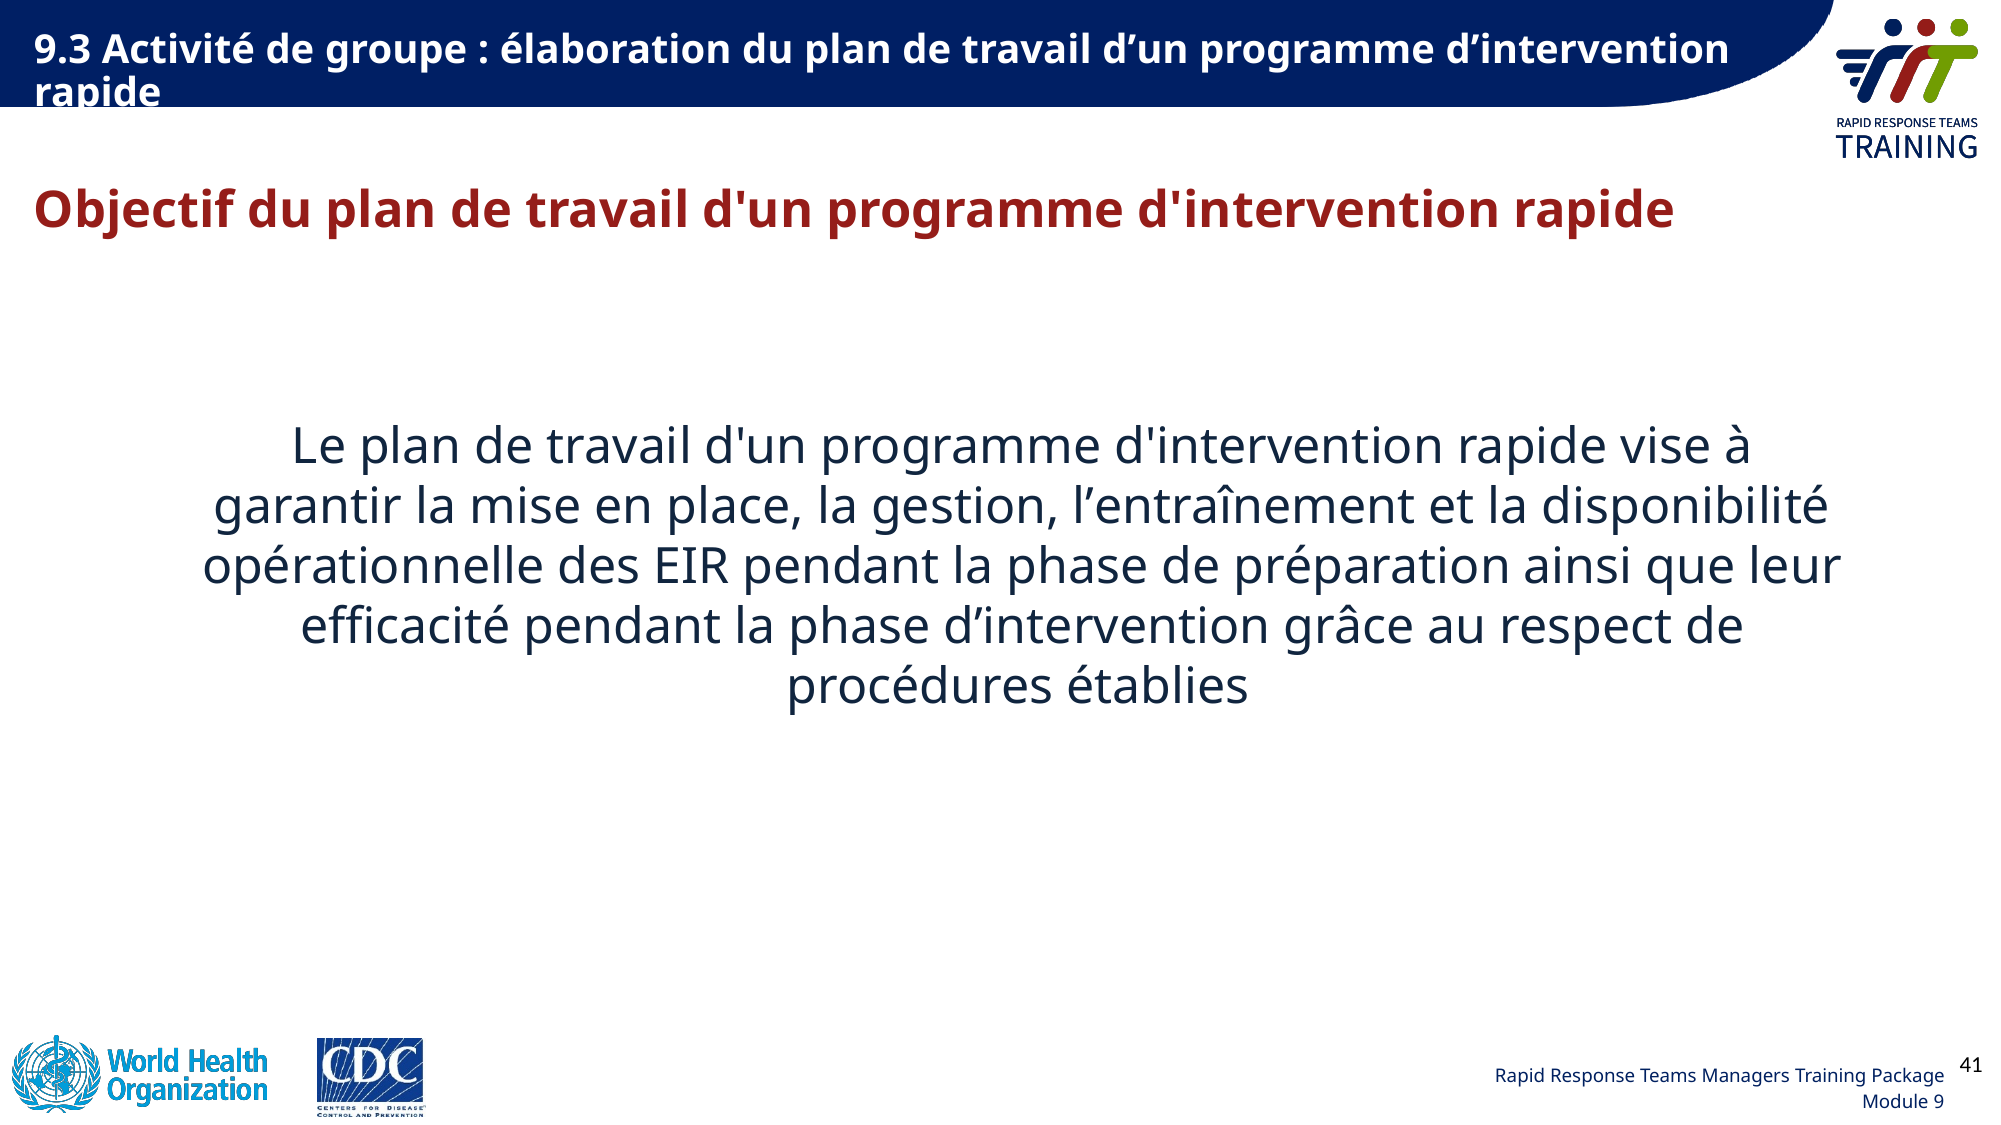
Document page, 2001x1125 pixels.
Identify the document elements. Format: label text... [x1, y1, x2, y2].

picture [22, 1062, 26, 1077]
picture [36, 1088, 78, 1105]
picture [40, 1062, 47, 1070]
text_box Le plan de travail d'un programme d'intervention rapide vise à garantir la mise en place, la gestion, lʼentraînement et la disponibilité opérationnelle des EIR pendant la phase de préparation ainsi que leur efficacité pendant la phase d’intervention grâce au respect de procédures établies [176, 405, 1869, 922]
picture [30, 1083, 37, 1091]
slide_number 41 [1929, 1041, 1998, 1095]
picture [317, 1038, 426, 1117]
picture [50, 1108, 62, 1113]
picture [24, 1054, 36, 1087]
picture [12, 1083, 48, 1113]
picture [71, 1053, 90, 1091]
picture [34, 1054, 43, 1078]
list Objectif du plan de travail d'un programme d'intervention rapide [25, 168, 1761, 259]
picture [59, 1035, 267, 1113]
picture [46, 1056, 54, 1062]
picture [0, 0, 1978, 167]
text_box 9.3 Activité de groupe : élaboration du plan de travail dʼun programme d’intervention rapide [26, 21, 1747, 123]
picture [12, 1035, 54, 1068]
